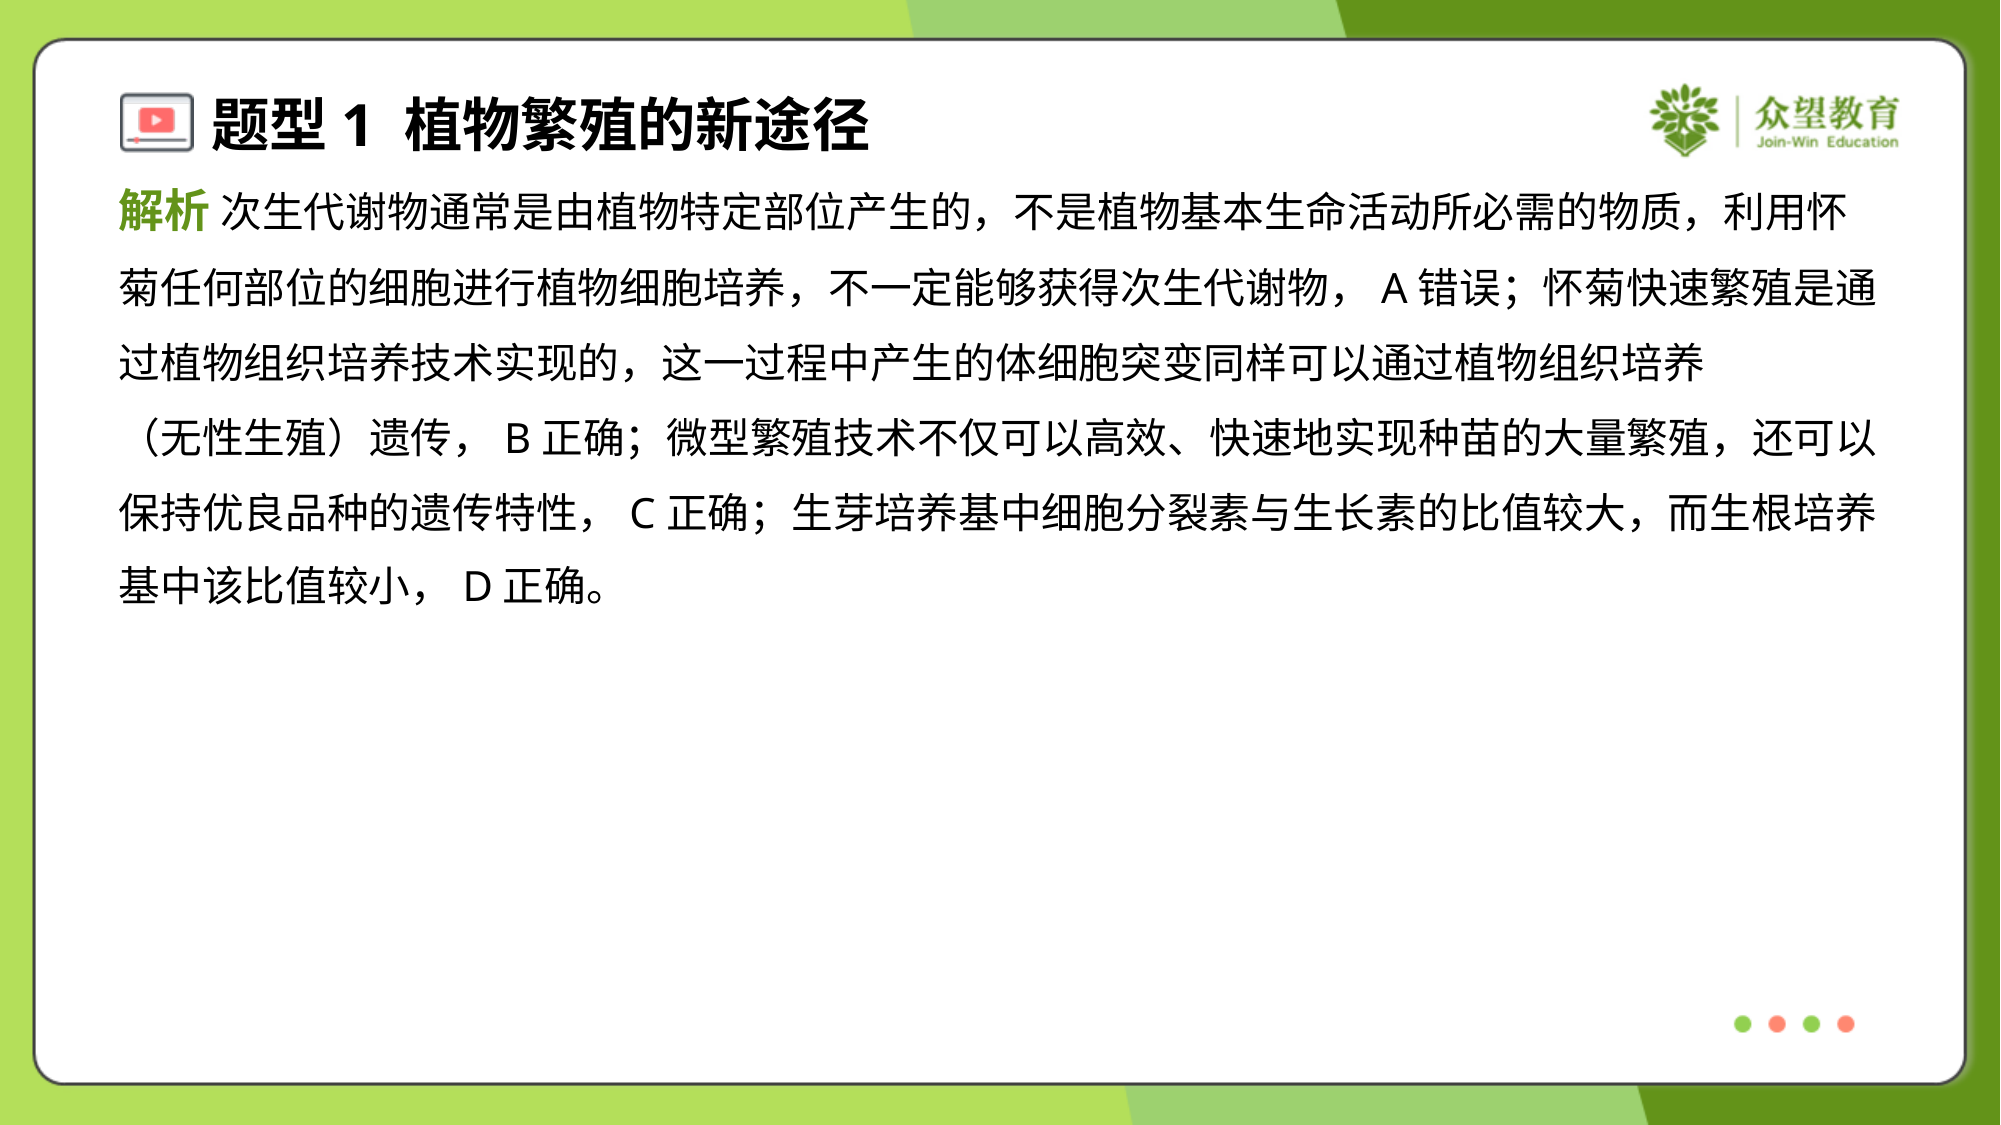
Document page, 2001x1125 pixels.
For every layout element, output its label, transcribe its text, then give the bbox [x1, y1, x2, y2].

picture [0, 0, 2000, 1125]
text_box 解析 次生代谢物通常是由植物特定部位产生的，不是植物基本生命活动所必需的物质，利用怀 菊任何部位的细胞进行植物细胞培养，不一定能够获得次生代谢物，A错误；怀菊快速繁殖是通 过植物组织培养技术实现的，这一过程中产生的体细胞突变同样可以通过植物组织培养 （无性生殖）遗传，B正确；微型繁殖技术不仅可以高效、快速地实现种苗的大量繁殖，还可以 保持优良品种的遗传特性，C正确；生芽培养基中细胞分裂素与生长素的比值较大，而生根培养 基中该比值较小，D正确。 [118, 159, 1883, 602]
